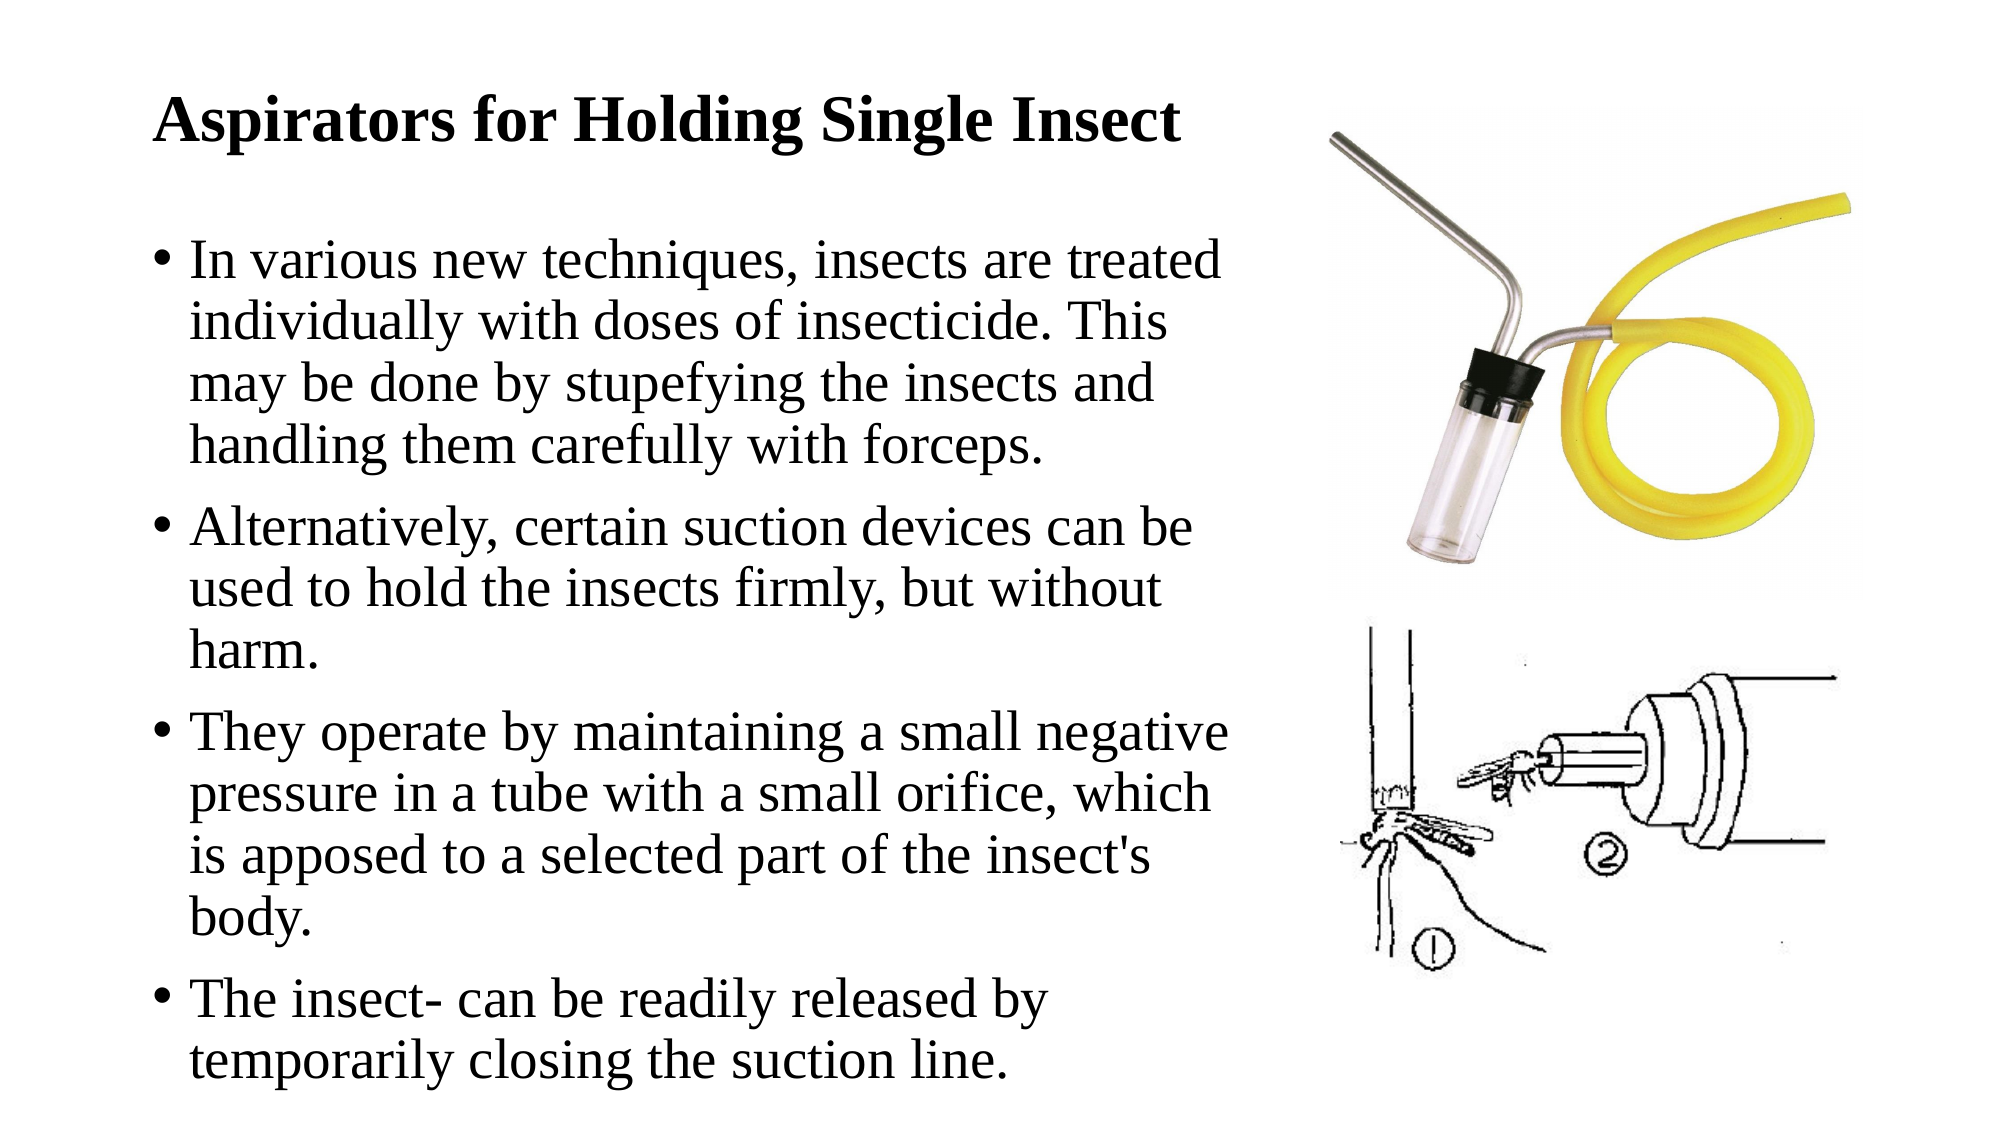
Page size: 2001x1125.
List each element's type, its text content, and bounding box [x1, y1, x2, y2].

title Aspirators for Holding Single Insect [137, 59, 1863, 180]
list In various new techniques, insects are treated individually with doses of insecticide. This may be done by stupefying the insects and handling them carefully with forceps. Alternatively, certain suction devices can be used to hold the insects firmly, but without harm. They operate by maintaining a small negative pressure in a tube with a small orifice, which is apposed to a selected part of the insect's body. The insect- can be readily released by temporarily closing the suction line. [137, 221, 1265, 1102]
picture [1340, 616, 1841, 981]
picture [1328, 106, 1863, 600]
